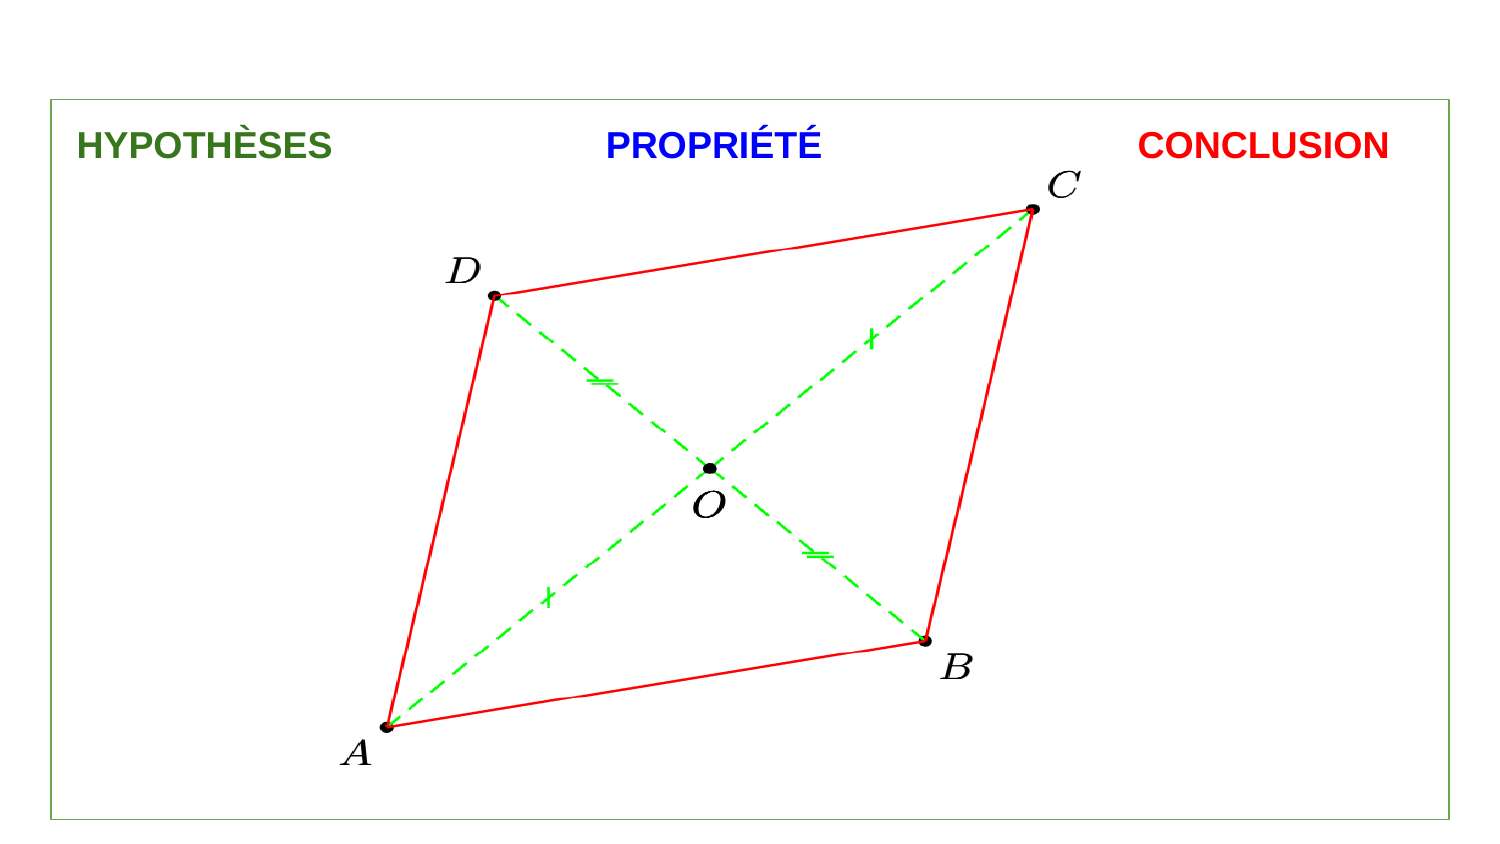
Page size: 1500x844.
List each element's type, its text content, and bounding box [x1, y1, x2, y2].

list HYPOTHÈSES PROPRIÉTÉ CONCLUSION [51, 99, 1449, 820]
picture [282, 160, 1132, 788]
